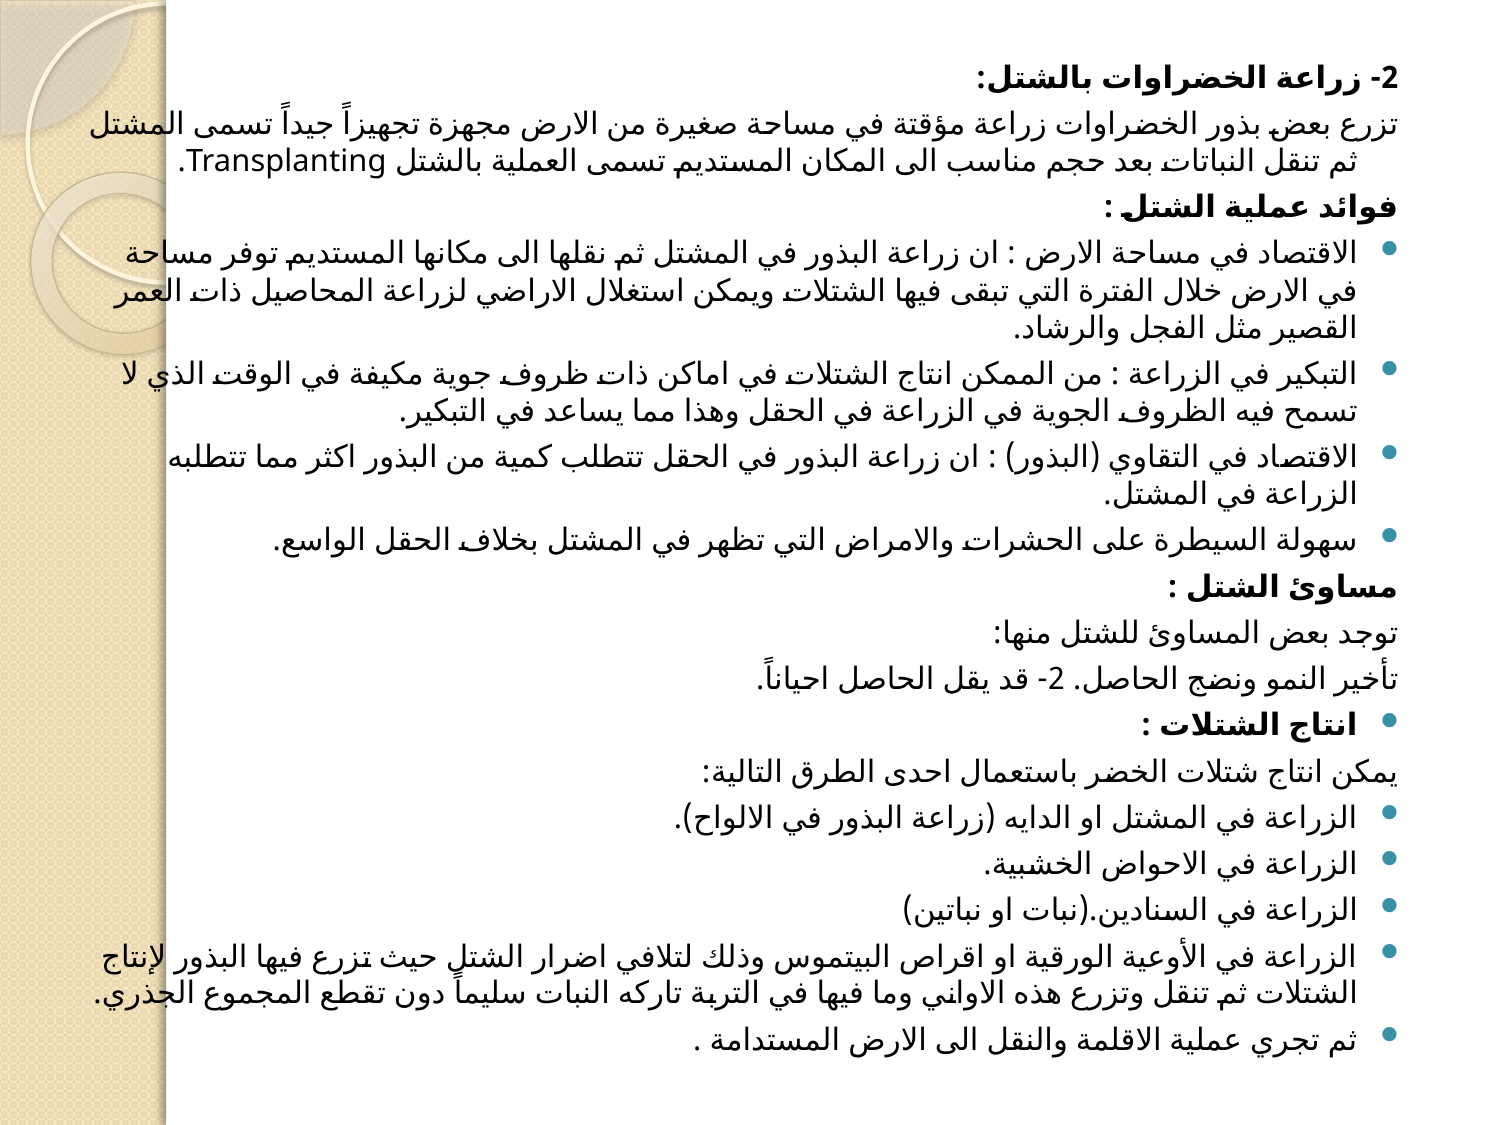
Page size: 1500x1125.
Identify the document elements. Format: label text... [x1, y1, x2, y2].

list 2- زراعة الخضراوات بالشتل: تزرع بعض بذور الخضراوات زراعة مؤقتة في مساحة صغيرة من الارض مجهزة تجهيزاً جيداً تسمى المشتل ثم تنقل النباتات بعد حجم مناسب الى المكان المستديم تسمى العملية بالشتل Transplanting. فوائد عملية الشتل : الاقتصاد في مساحة الارض : ان زراعة البذور في المشتل ثم نقلها الى مكانها المستديم توفر مساحة في الارض خلال الفترة التي تبقى فيها الشتلات ويمكن استغلال الاراضي لزراعة المحاصيل ذات العمر القصير مثل الفجل والرشاد. التبكير في الزراعة : من الممكن انتاج الشتلات في اماكن ذات ظروف جوية مكيفة في الوقت الذي لا تسمح فيه الظروف الجوية في الزراعة في الحقل وهذا مما يساعد في التبكير. الاقتصاد في التقاوي (البذور) : ان زراعة البذور في الحقل تتطلب كمية من البذور اكثر مما تتطلبه الزراعة في المشتل. سهولة السيطرة على الحشرات والامراض التي تظهر في المشتل بخلاف الحقل الواسع. مساوئ الشتل : توجد بعض المساوئ للشتل منها: تأخير النمو ونضج الحاصل. 2- قد يقل الحاصل احياناً. انتاج الشتلات : يمكن انتاج شتلات الخضر باستعمال احدى الطرق التالية: الزراعة في المشتل او الدايه (زراعة البذور في الالواح). الزراعة في الاحواض الخشبية. الزراعة في السنادين.(نبات او نباتين) الزراعة في الأوعية الورقية او اقراص البيتموس وذلك لتلافي اضرار الشتل حيث تزرع فيها البذور لإنتاج الشتلات ثم تنقل وتزرع هذه الاواني وما فيها في التربة تاركه النبات سليماً دون تقطع المجموع الجذري. ثم تجري عملية الاقلمة والنقل الى الارض المستدامة . [62, 50, 1425, 1075]
title [235, 45, 1466, 233]
